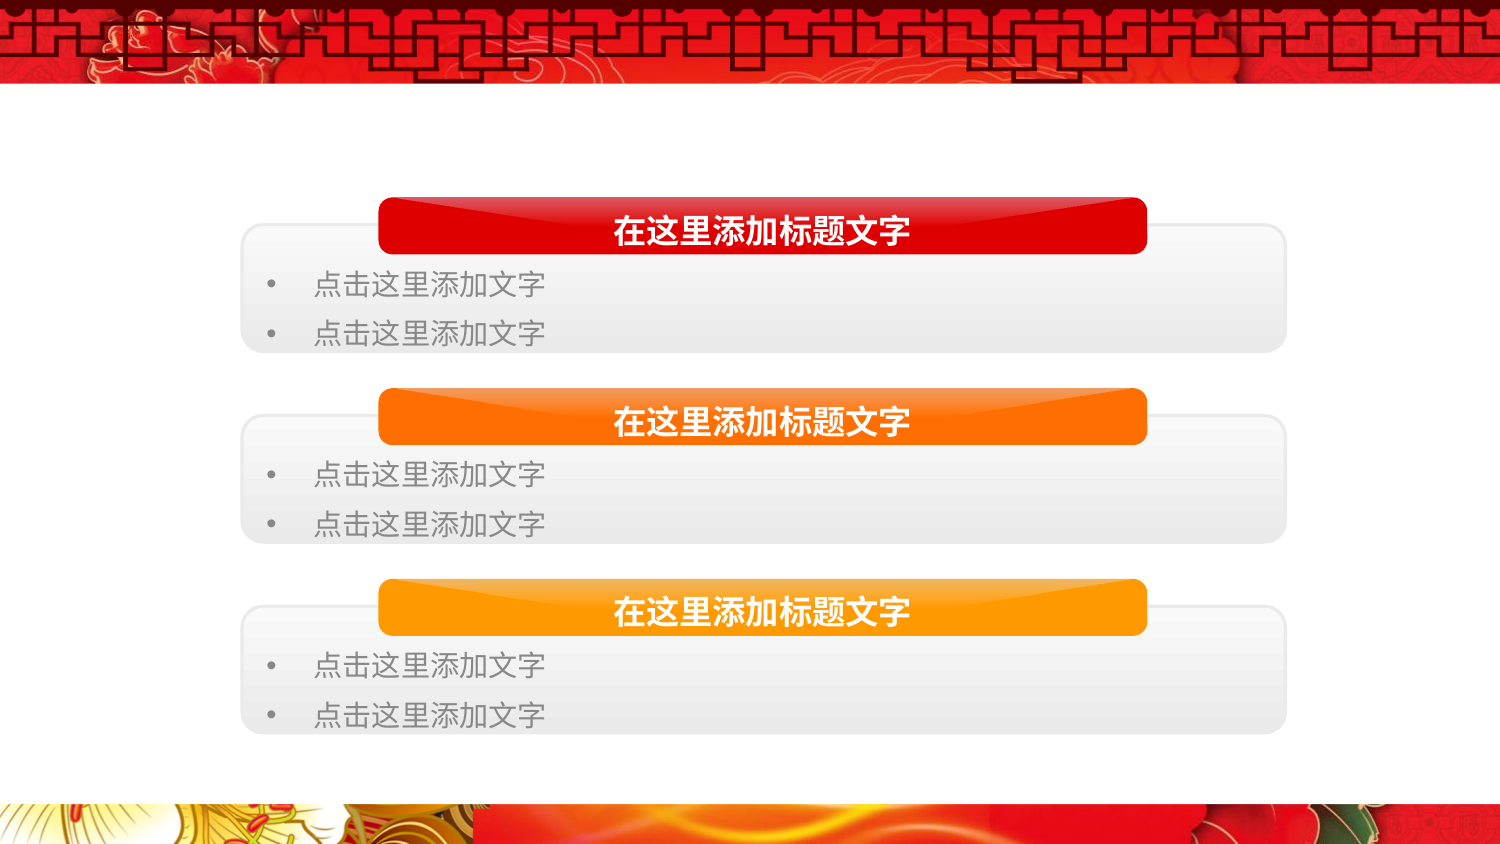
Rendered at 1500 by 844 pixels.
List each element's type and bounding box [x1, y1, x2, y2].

text_box [378, 388, 1148, 450]
text_box [241, 224, 1286, 363]
picture [0, 0, 1500, 83]
text_box [378, 578, 1148, 640]
text_box [378, 197, 1148, 259]
text_box [241, 415, 1286, 553]
text_box [241, 606, 1286, 744]
picture [0, 805, 1500, 844]
